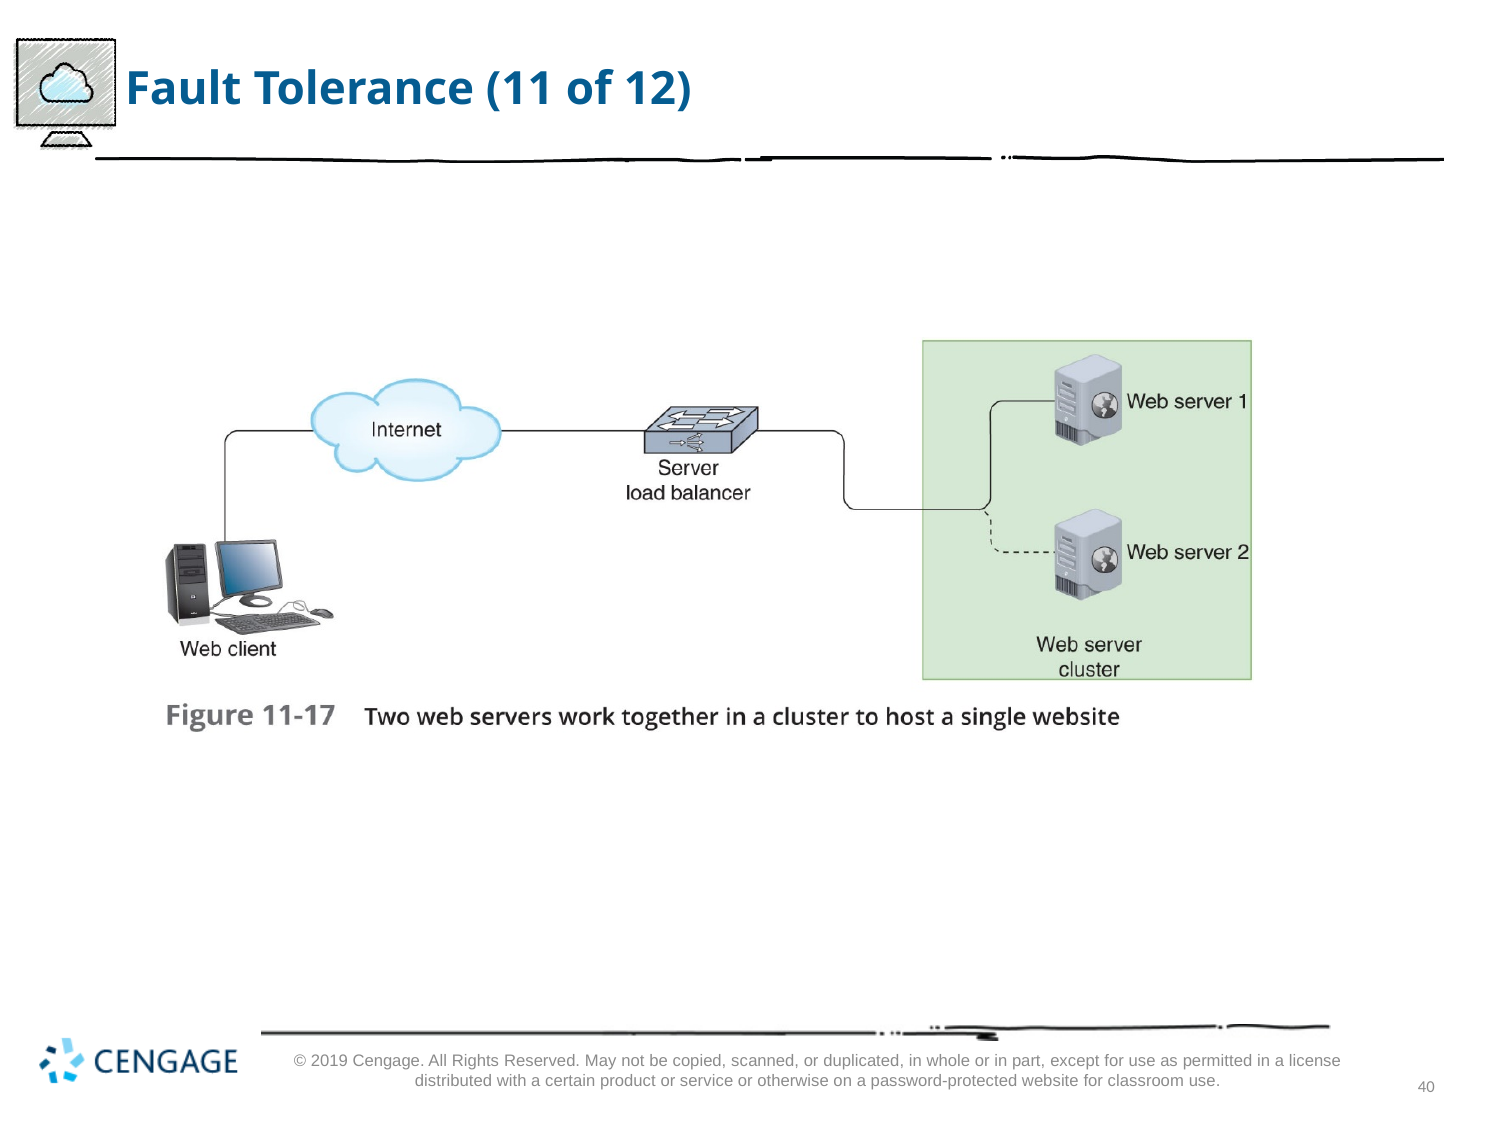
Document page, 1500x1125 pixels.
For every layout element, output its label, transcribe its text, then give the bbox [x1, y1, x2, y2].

title Fault Tolerance (11 of 12) [125, 66, 1442, 116]
picture [162, 337, 1254, 735]
picture [13, 36, 117, 151]
picture [261, 1024, 1331, 1041]
footer © 2019 Cengage. All Rights Reserved. May not be copied, scanned, or duplicated, in whole or in part, except for use as permitted in a license distributed with a certain product or service or otherwise on a password-protected website for classroom use. [262, 1050, 1375, 1091]
picture [19, 1024, 250, 1096]
picture [95, 155, 1444, 163]
